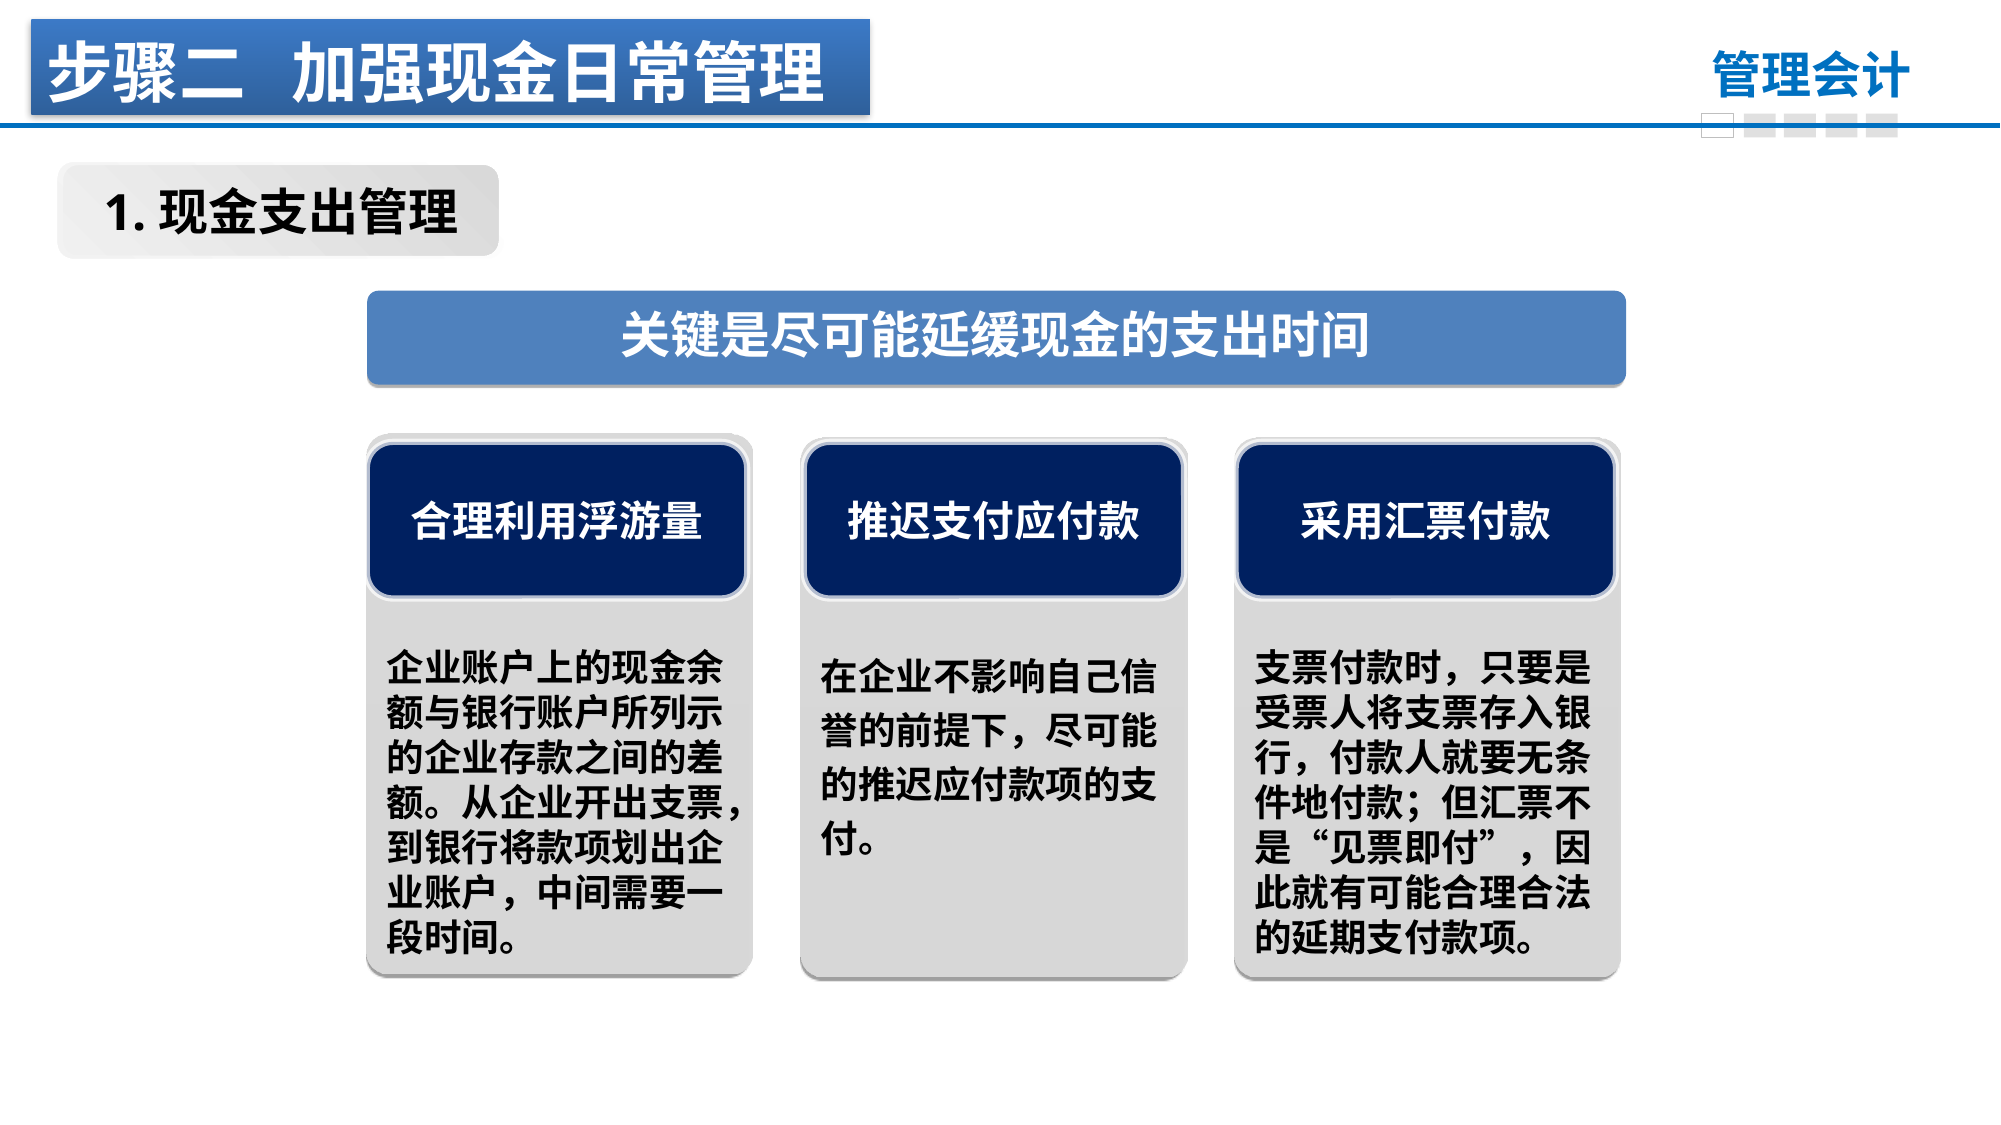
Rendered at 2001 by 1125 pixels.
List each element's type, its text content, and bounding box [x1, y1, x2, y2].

text_box 企业账户上的现金余额与银行账户所列示的企业存款之间的差额。从企业开出支票，到银行将款项划出企业账户，中间需要一段时间。 [372, 636, 748, 967]
text_box [800, 437, 1188, 977]
text_box 推迟支付应付款 [803, 441, 1185, 599]
text_box [367, 290, 1627, 385]
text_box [31, 18, 871, 121]
text_box 合理利用浮游量 [366, 441, 748, 599]
text_box 在企业不影响自己信誉的前提下，尽可能的推迟应付款项的支付。 [805, 636, 1181, 868]
text_box [366, 433, 753, 974]
text_box 关键是尽可能延缓现金的支出时间 [374, 306, 1617, 362]
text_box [57, 162, 505, 259]
text_box [1234, 437, 1621, 977]
text_box 采用汇票付款 [1235, 441, 1617, 599]
text_box 支票付款时，只要是受票人将支票存入银行，付款人就要无条件地付款；但汇票不是“见票即付”，因此就有可能合理合法的延期支付款项。 [1239, 636, 1615, 967]
